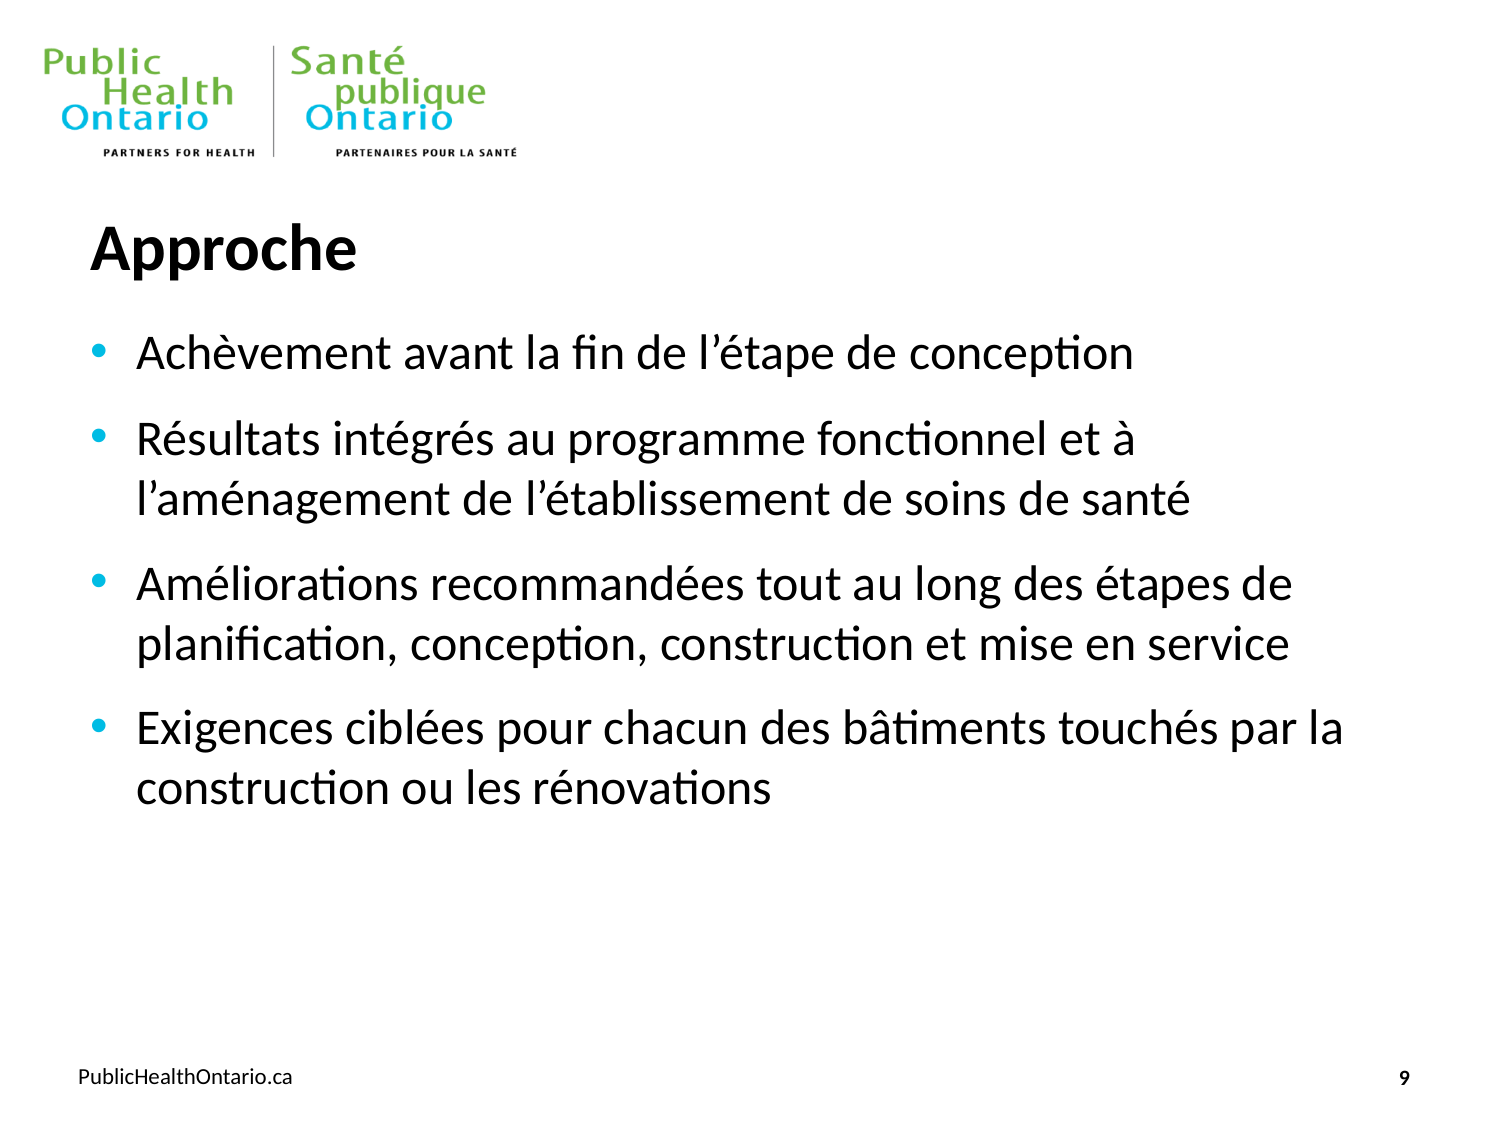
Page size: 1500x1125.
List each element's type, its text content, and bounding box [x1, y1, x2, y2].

title Approche [75, 187, 1425, 300]
picture [37, 37, 525, 165]
slide_number 9 [1287, 1057, 1425, 1096]
list Achèvement avant la fin de l’étape de conception Résultats intégrés au programme fonctionnel et à l’aménagement de l’établissement de soins de santé Améliorations recommandées tout au long des étapes de planification, conception, construction et mise en service Exigences ciblées pour chacun des bâtiments touchés par la construction ou les rénovations [75, 312, 1425, 1038]
